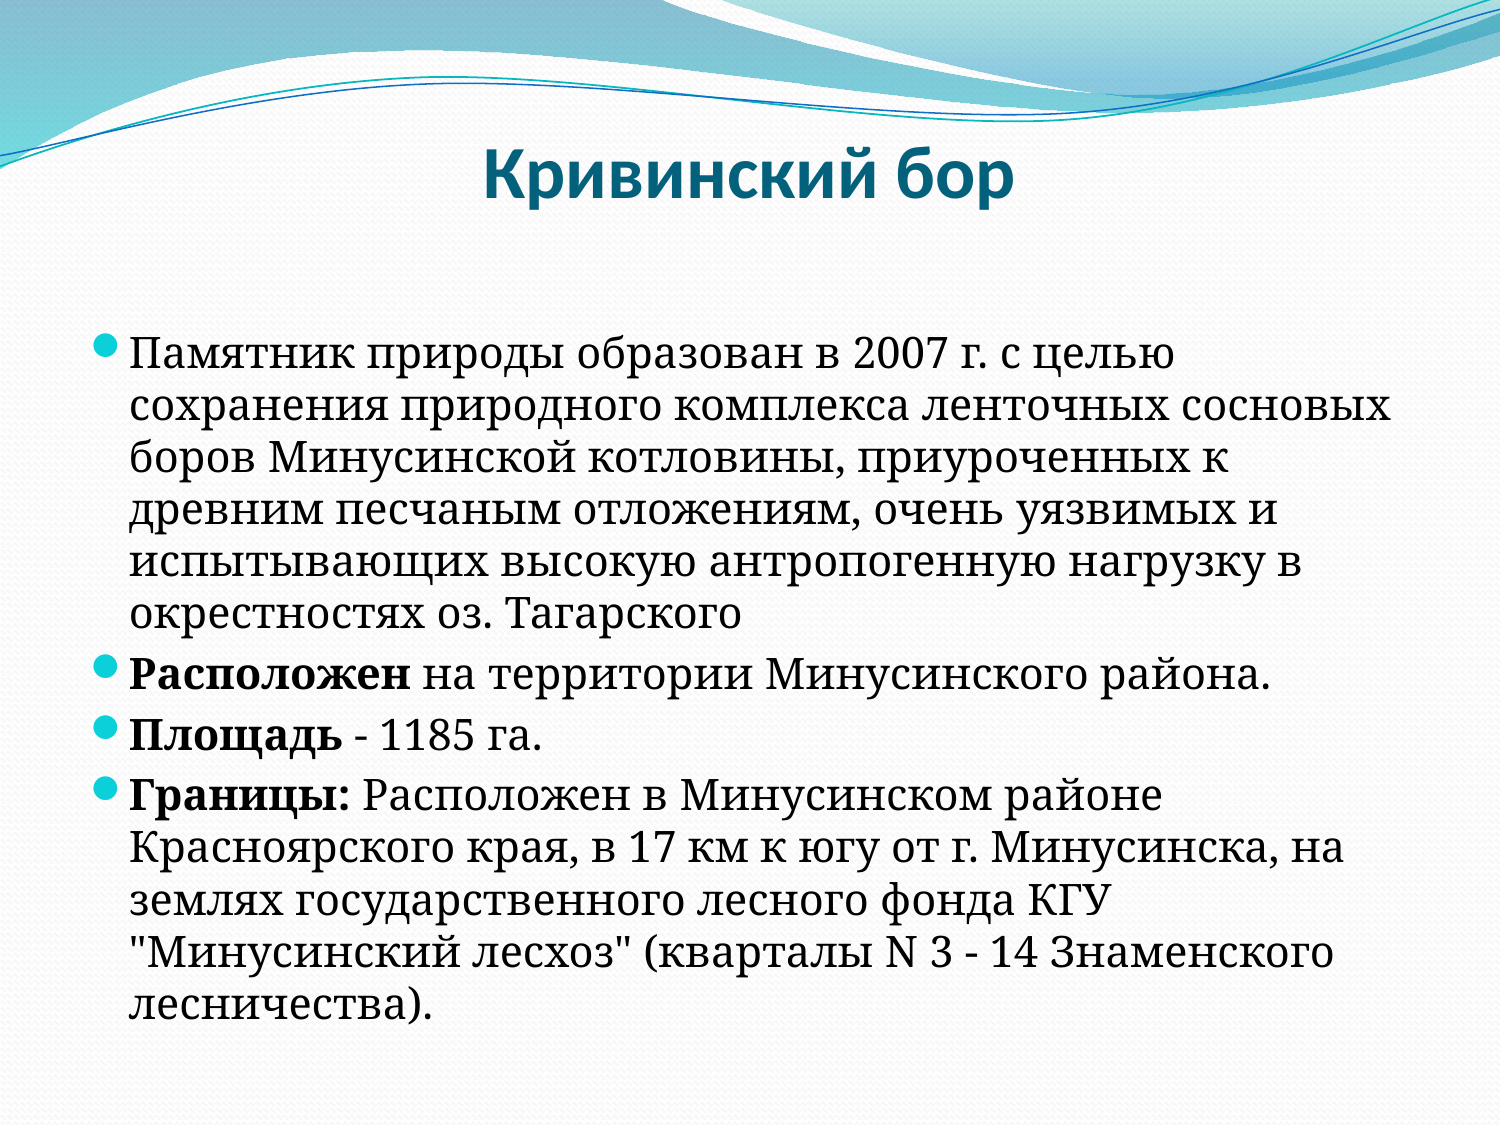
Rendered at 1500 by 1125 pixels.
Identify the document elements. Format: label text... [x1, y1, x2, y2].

title Кривинский бор [75, 115, 1425, 304]
list Памятник природы образован в 2007 г. с целью сохранения природного комплекса ленточных сосновых боров Минусинской котловины, приуроченных к древним песчаным отложениям, очень уязвимых и испытывающих высокую антропогенную нагрузку в окрестностях оз. Тагарского Расположен на территории Минусинского района. Площадь - 1185 га. Границы: Расположен в Минусинском районе Красноярского края, в 17 км к югу от г. Минусинска, на землях государственного лесного фонда КГУ "Минусинский лесхоз" (кварталы N 3 - 14 Знаменского лесничества). [75, 317, 1425, 1038]
